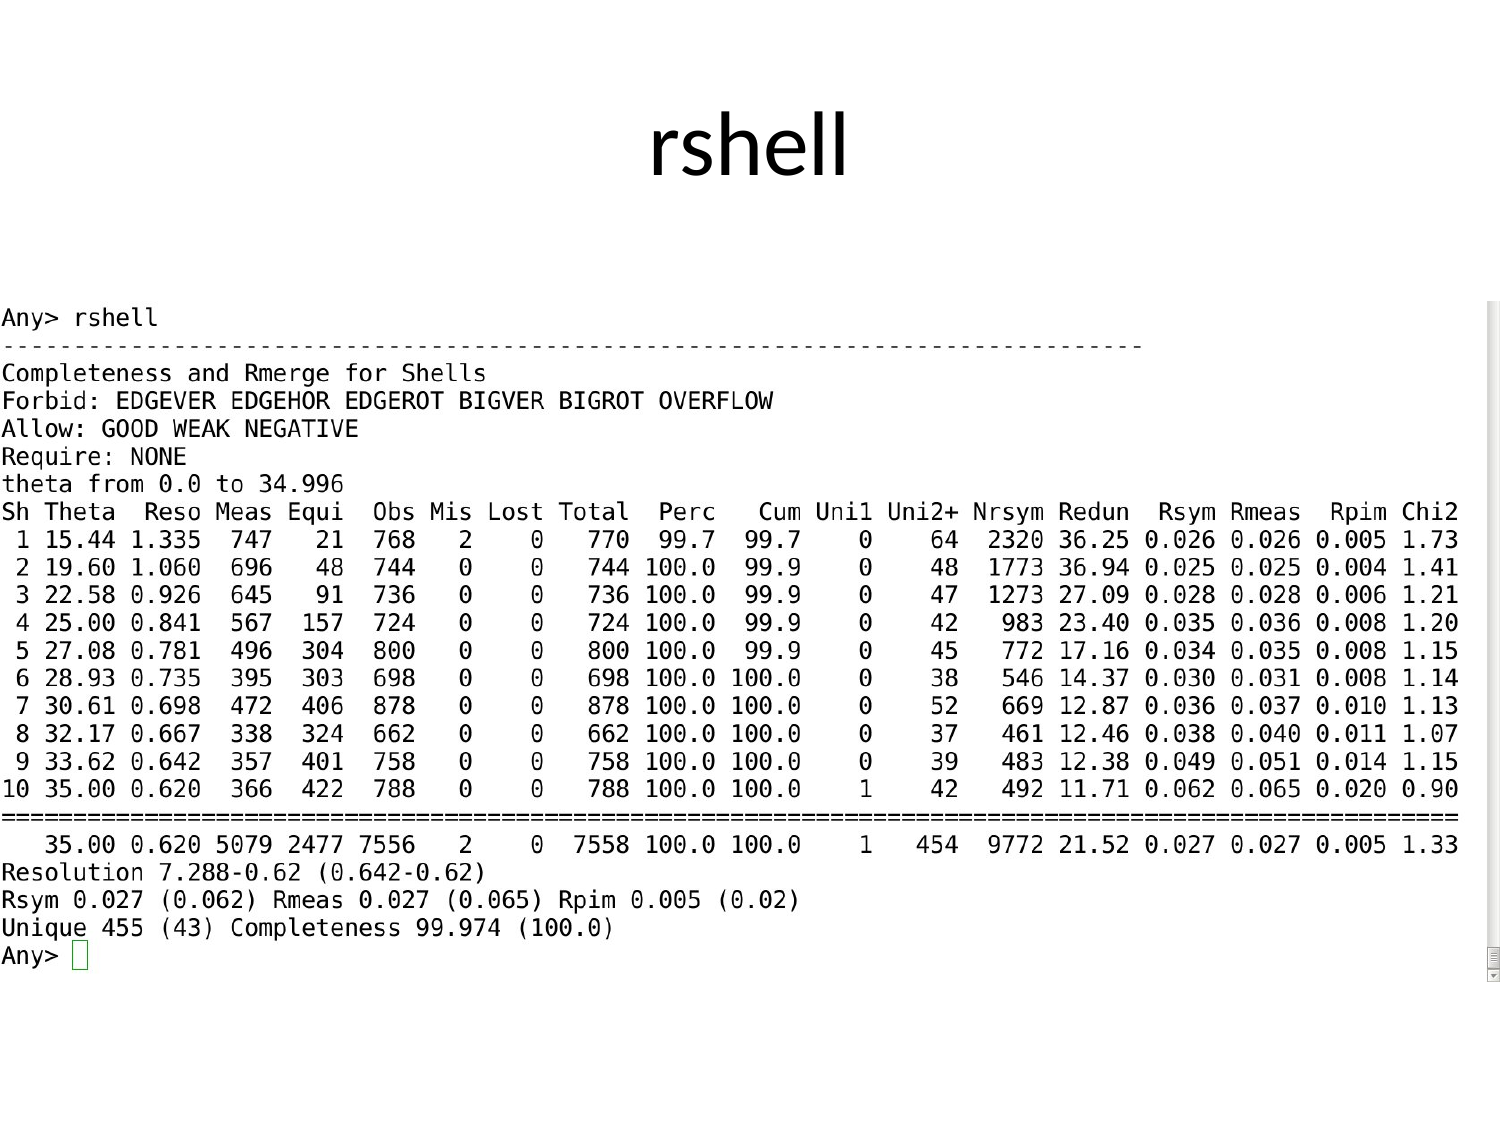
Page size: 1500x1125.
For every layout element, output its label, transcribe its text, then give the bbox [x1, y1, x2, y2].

picture [0, 301, 1500, 982]
title rshell [75, 45, 1425, 233]
